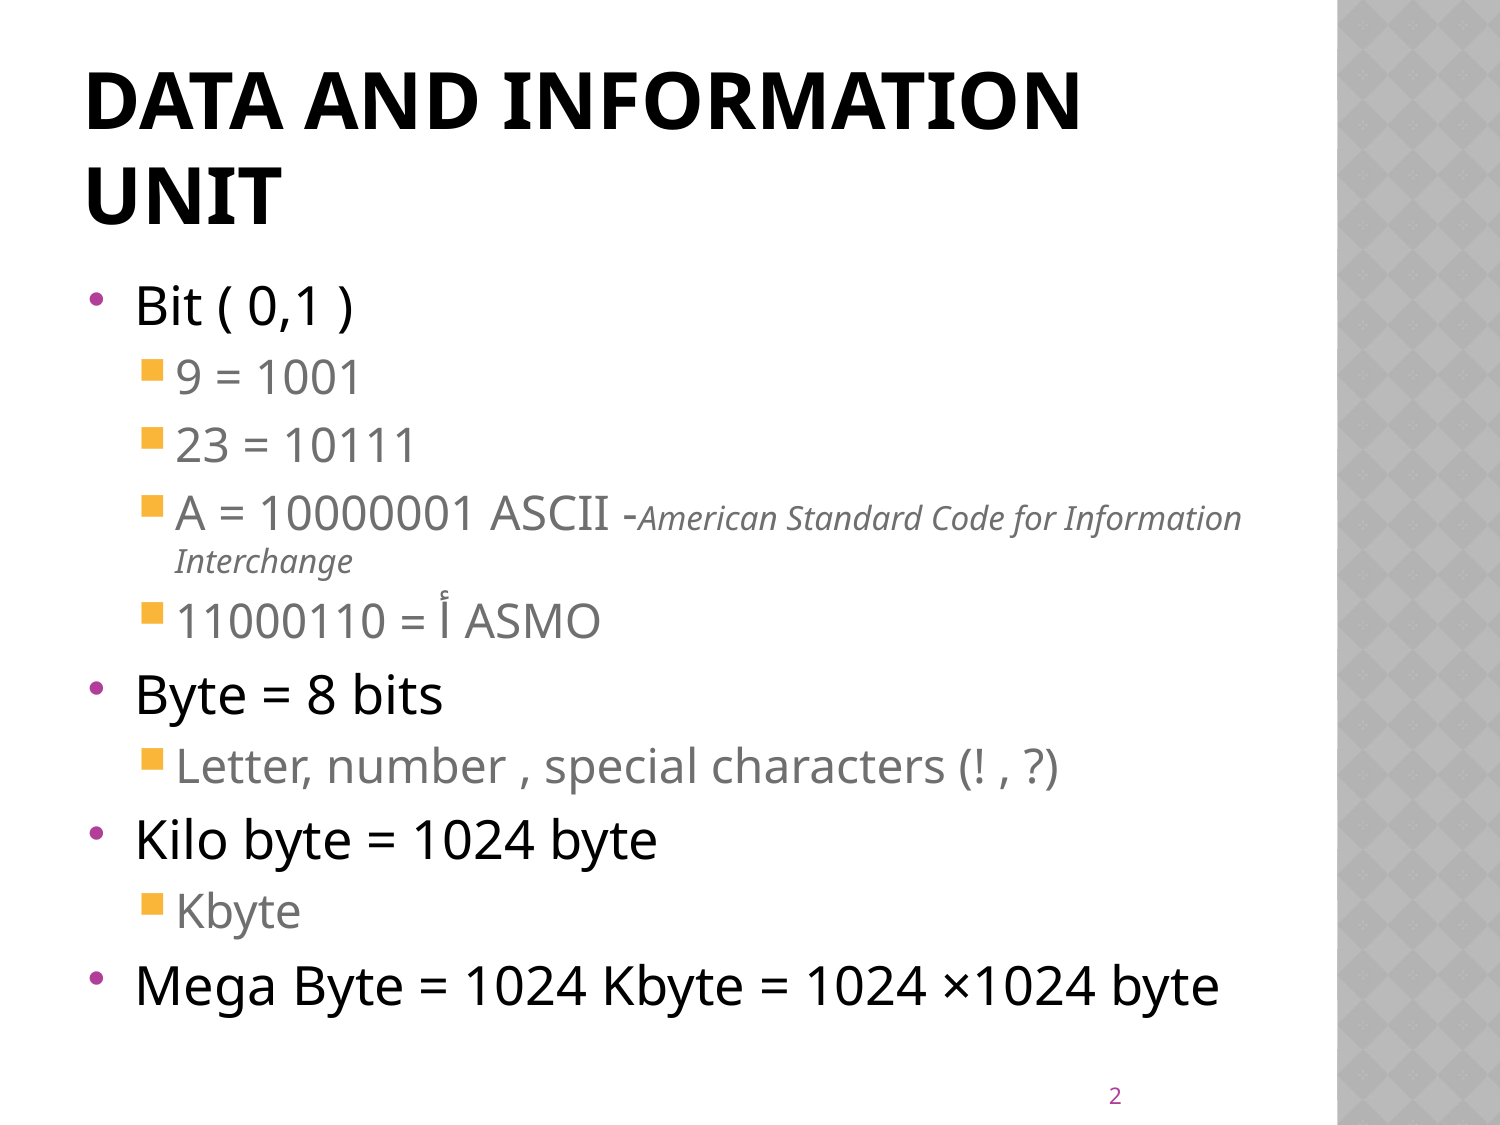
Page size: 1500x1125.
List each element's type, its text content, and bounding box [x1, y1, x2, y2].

slide_number 2 [1025, 1075, 1122, 1113]
list Bit ( 0,1 ) 9 = 1001 23 = 10111 A = 10000001 ASCII -American Standard Code for Information Interchange أ = 11000110 ASMO Byte = 8 bits Letter, number , special characters (! , ?) Kilo byte = 1024 byte Kbyte Mega Byte = 1024 Kbyte = 1024 ×1024 byte [75, 264, 1263, 1059]
title Data and information unit [75, 52, 1263, 240]
